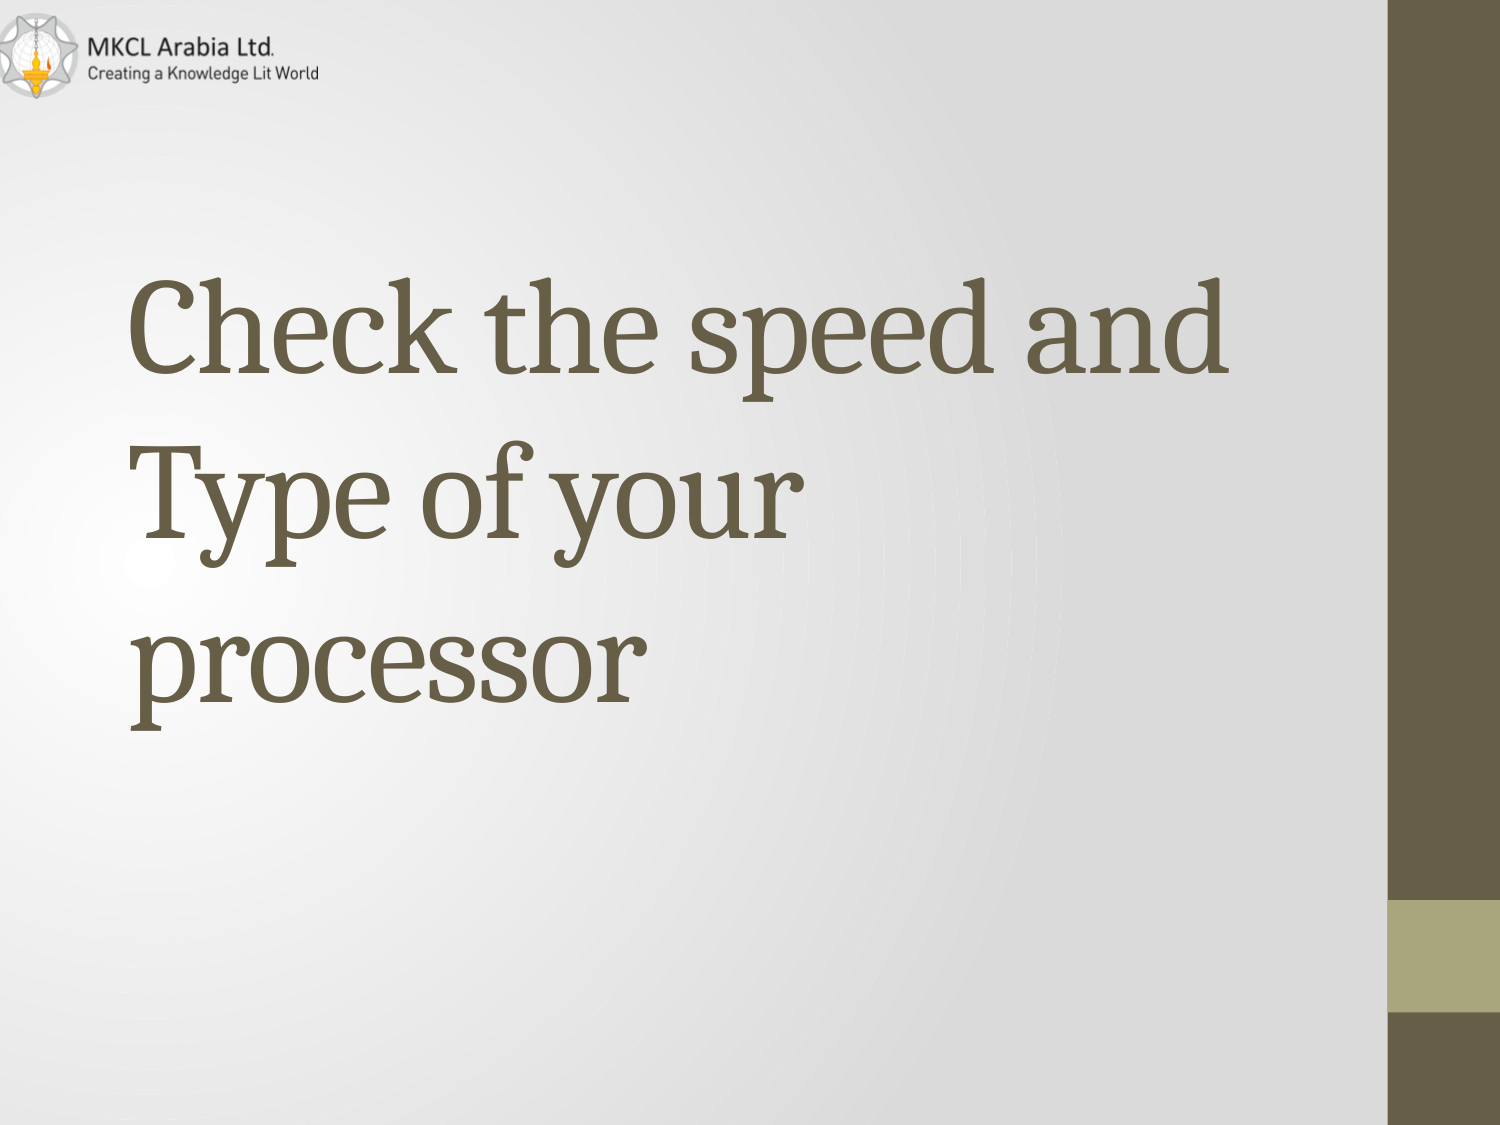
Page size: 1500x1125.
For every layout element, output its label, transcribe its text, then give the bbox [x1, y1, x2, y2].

title Check the speed and Type of your processor [112, 312, 1350, 738]
picture [0, 13, 318, 99]
